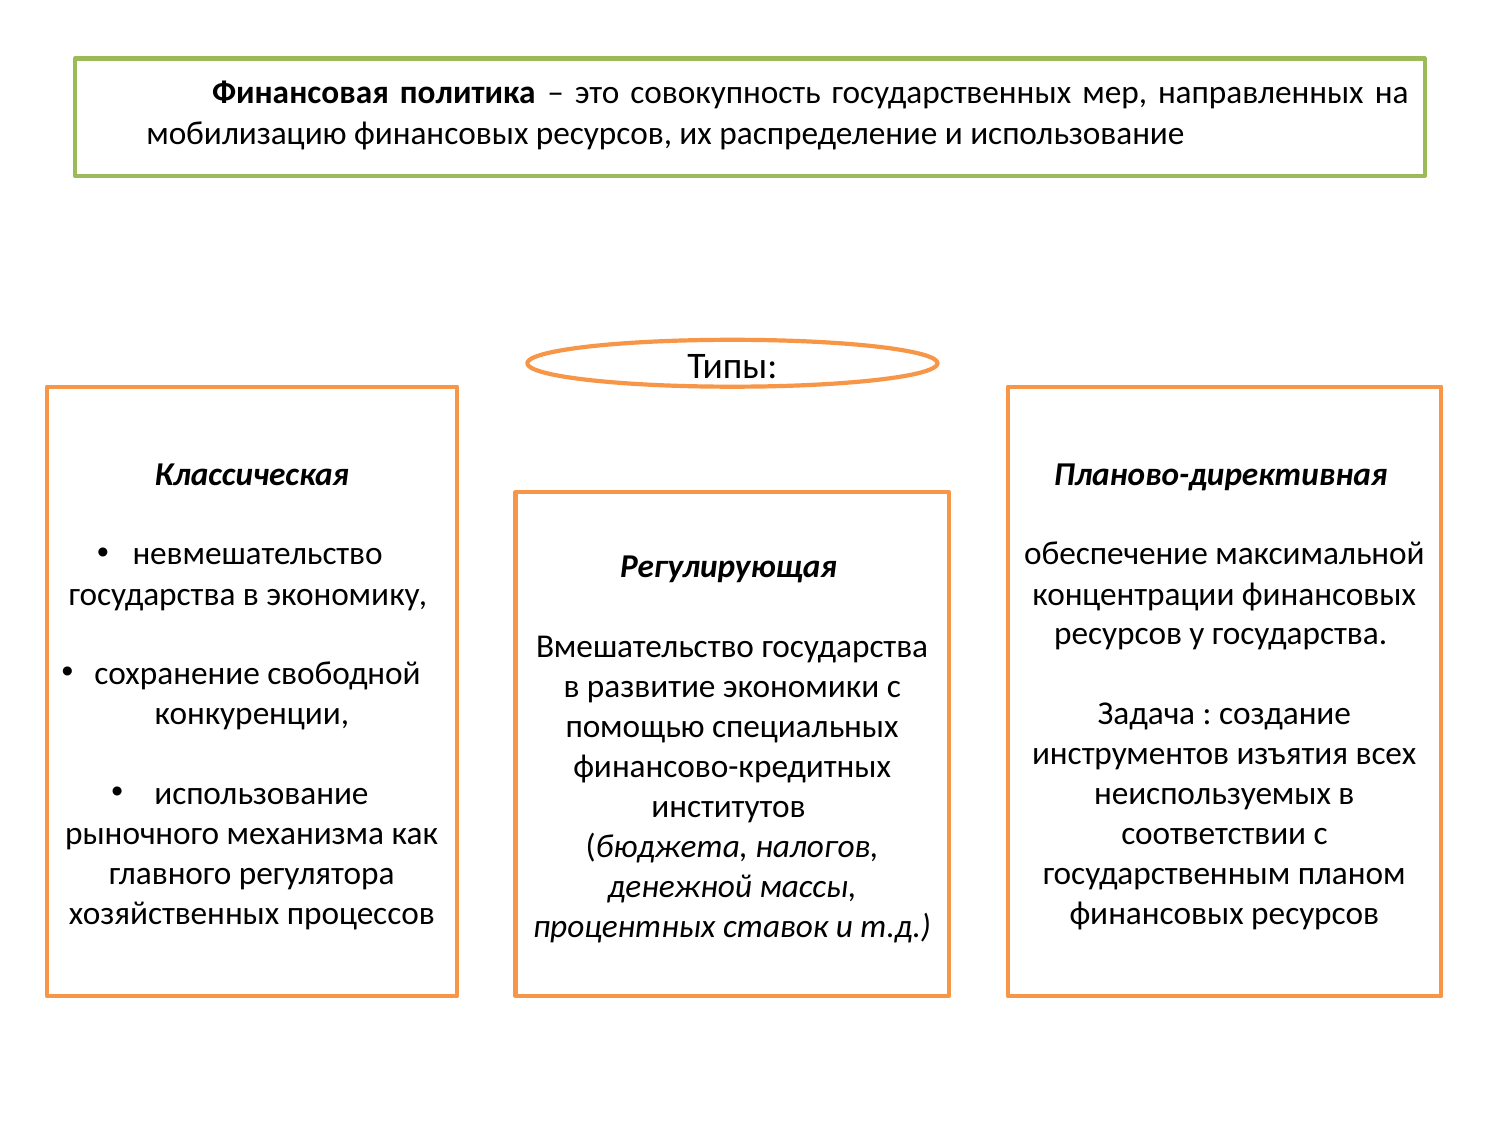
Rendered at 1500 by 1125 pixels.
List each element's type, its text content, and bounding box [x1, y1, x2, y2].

text_box Планово-директивная обеспечение максимальной концентрации финансовых ресурсов у государства. Задача : создание инструментов изъятия всех неиспользуемых в соответствии с государственным планом финансовых ресурсов [1006, 385, 1443, 998]
text_box Классическая невмешательство государства в экономику, сохранение свободной конкуренции, использование рыночного механизма как главного регулятора хозяйственных процессов [45, 385, 459, 998]
text_box Типы: [525, 337, 940, 389]
list Финансовая политика – это совокупность государственных мер, направленных на мобилизацию финансовых ресурсов, их распределение и использование [73, 56, 1427, 178]
text_box Регулирующая Вмешательство государства в развитие экономики с помощью специальных финансово-кредитных институтов (бюджета, налогов, денежной массы, процентных ставок и т.д.) [513, 490, 951, 998]
